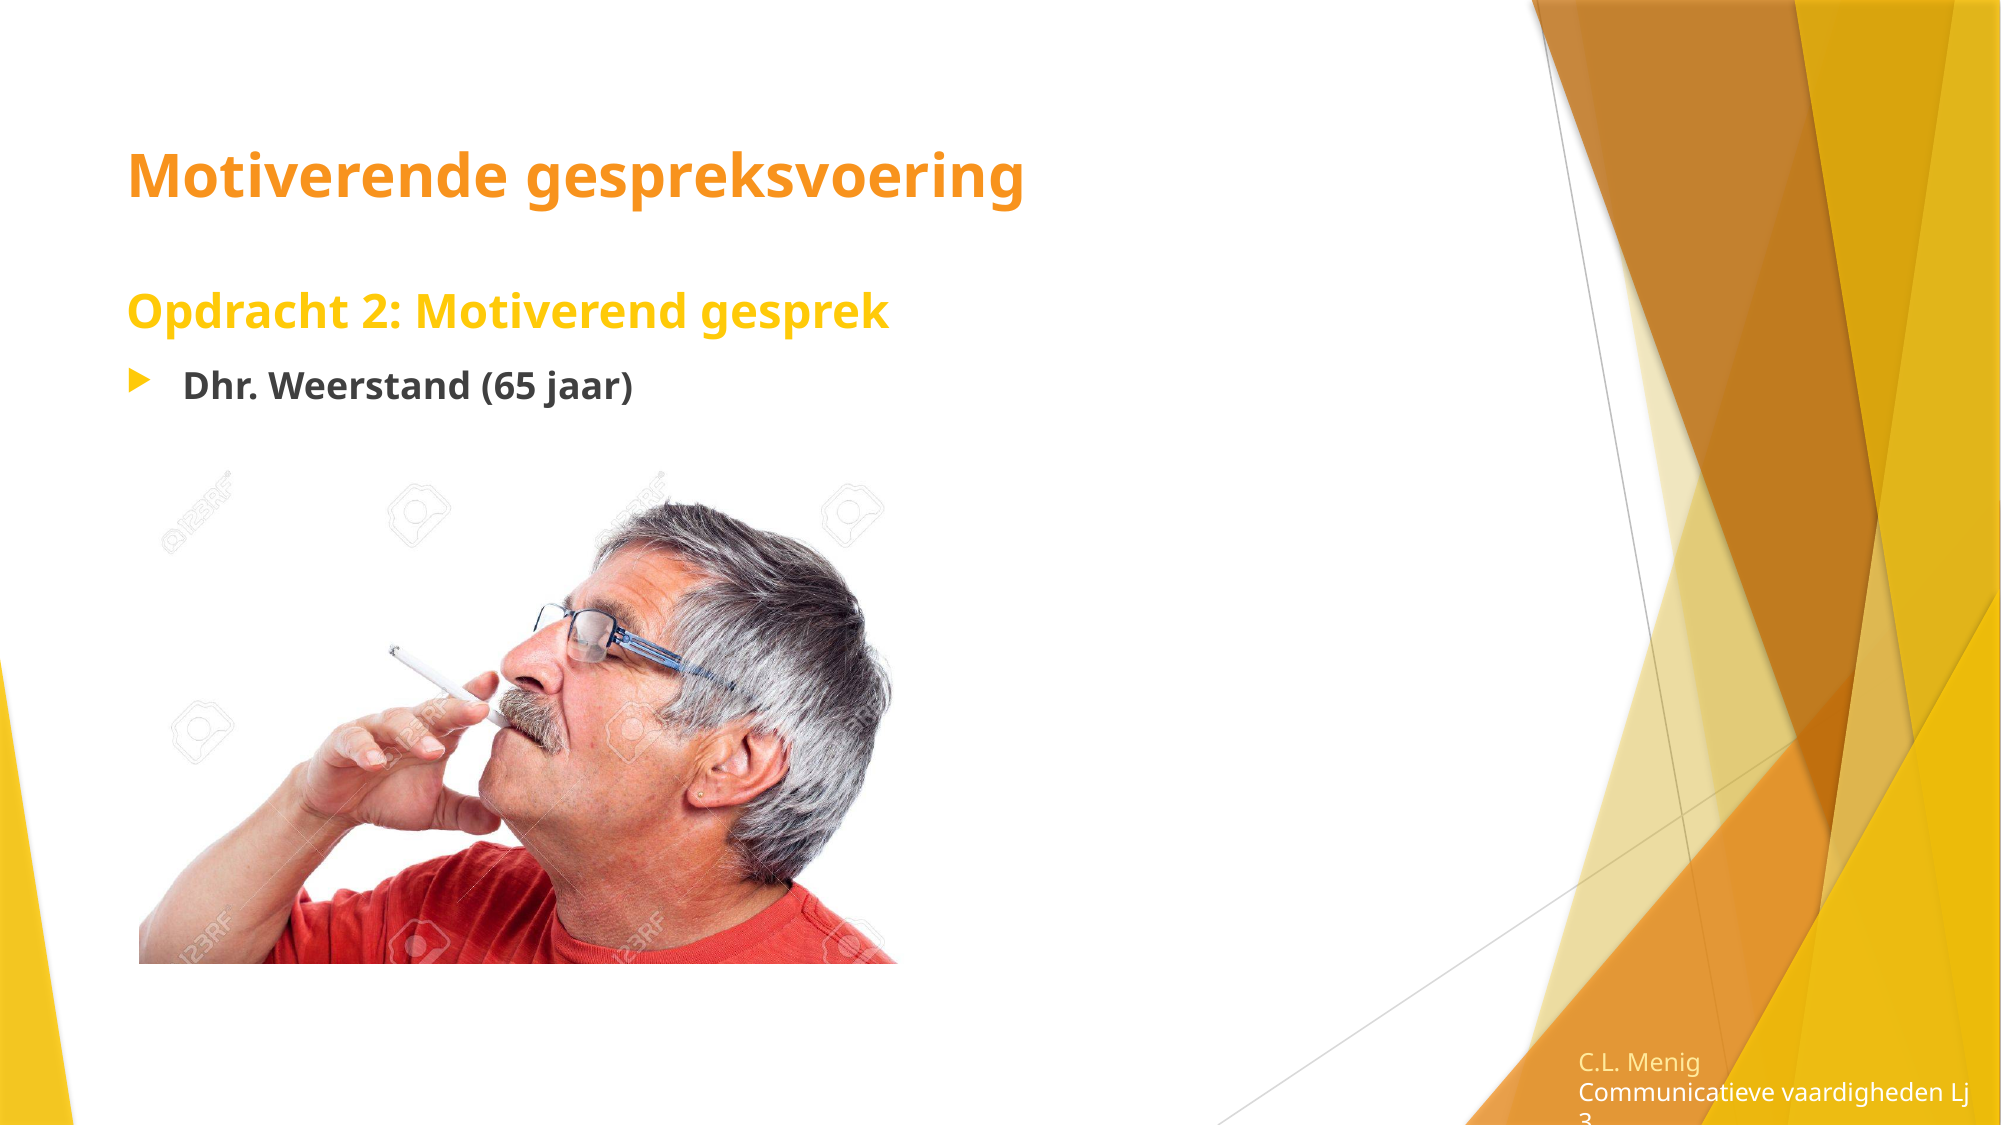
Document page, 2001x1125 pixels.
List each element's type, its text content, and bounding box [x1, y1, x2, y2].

list Dhr. Weerstand (65 jaar) [111, 354, 1522, 992]
text_box Motiverende gespreksvoering Opdracht 2: Motiverend gesprek [111, 129, 1522, 347]
picture [138, 452, 907, 964]
text_box C.L. Menig Communicatieve vaardigheden Lj 3 [1563, 1038, 2000, 1125]
